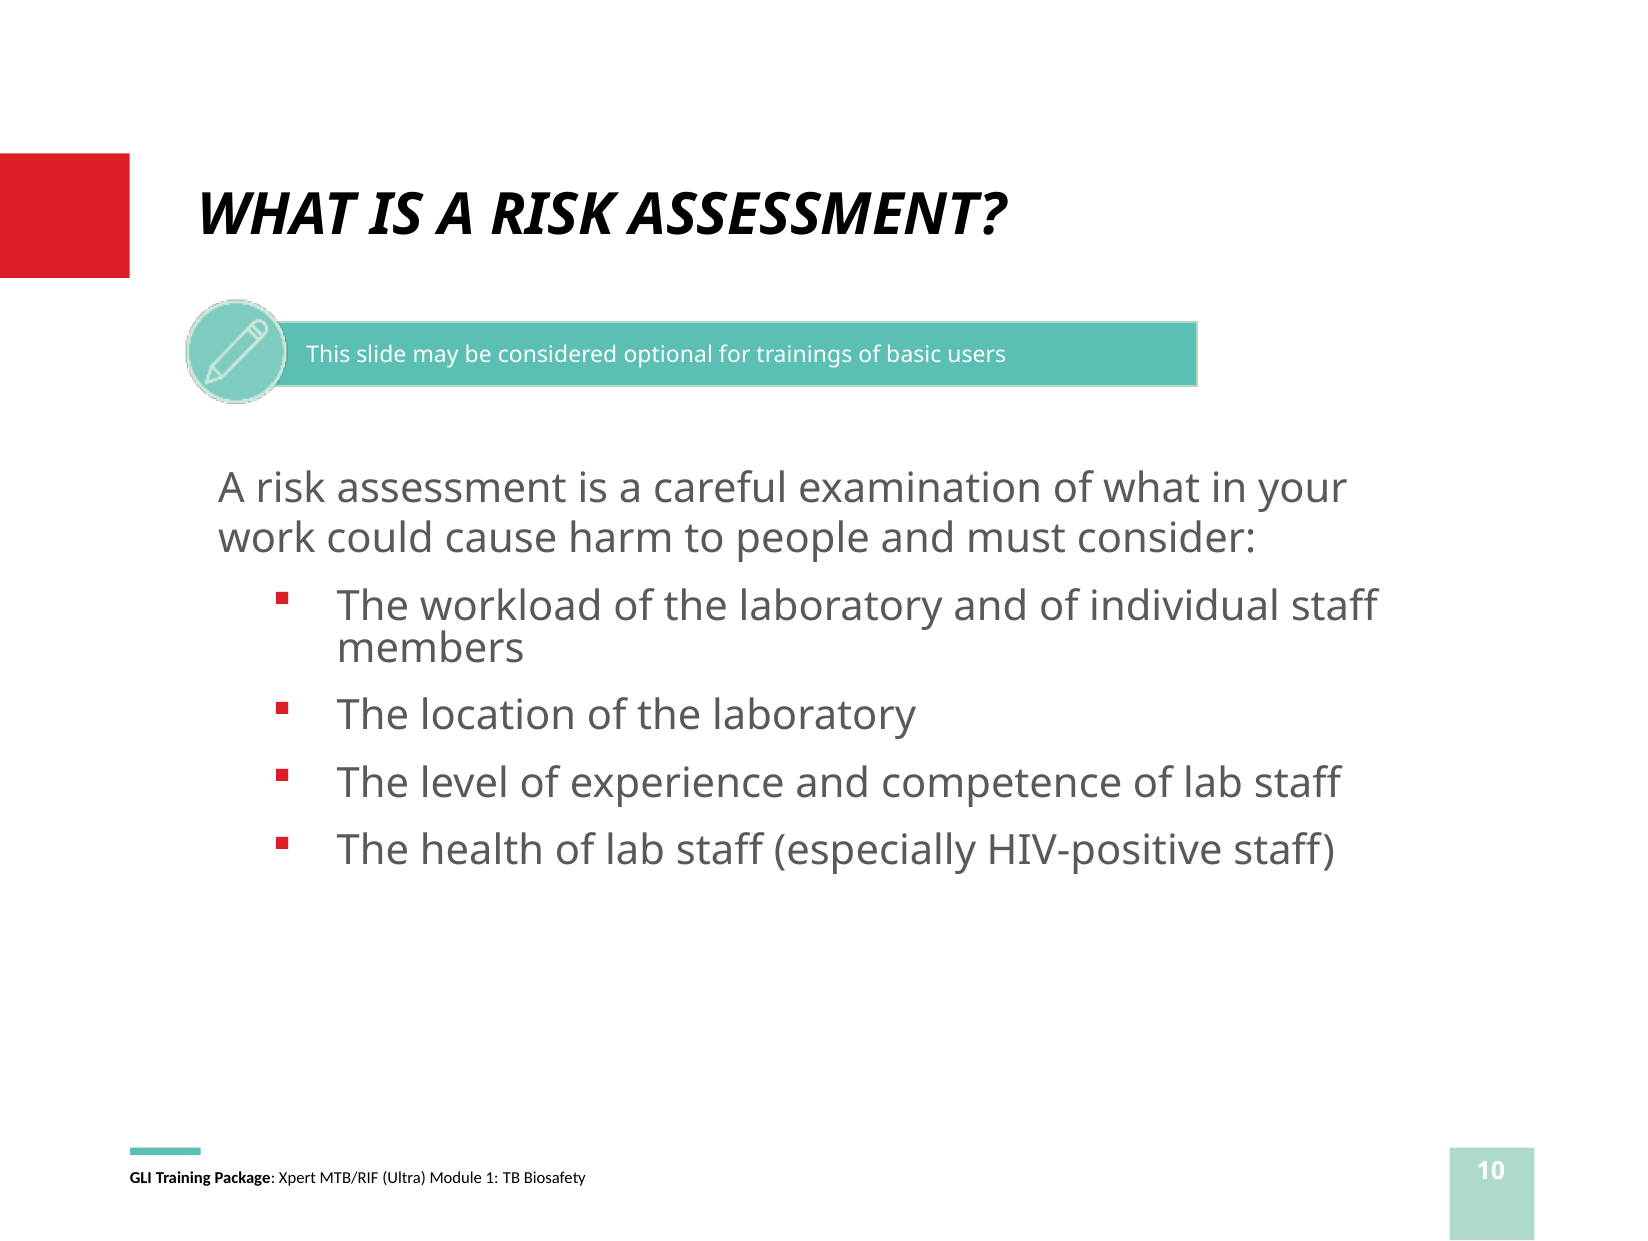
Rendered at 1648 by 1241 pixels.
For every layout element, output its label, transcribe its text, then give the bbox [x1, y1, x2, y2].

text_box [292, 375, 1198, 387]
picture [180, 294, 292, 407]
text_box [292, 321, 1198, 332]
title WHAT IS A RISK ASSESSMENT? [197, 153, 1450, 278]
text_box This slide may be considered optional for trainings of basic users [292, 332, 1308, 375]
list A risk assessment is a careful examination of what in your work could cause harm to people and must consider: The workload of the laboratory and of individual staff members The location of the laboratory The level of experience and competence of lab staff The health of lab staff (especially HIV-positive staff) [197, 460, 1450, 989]
